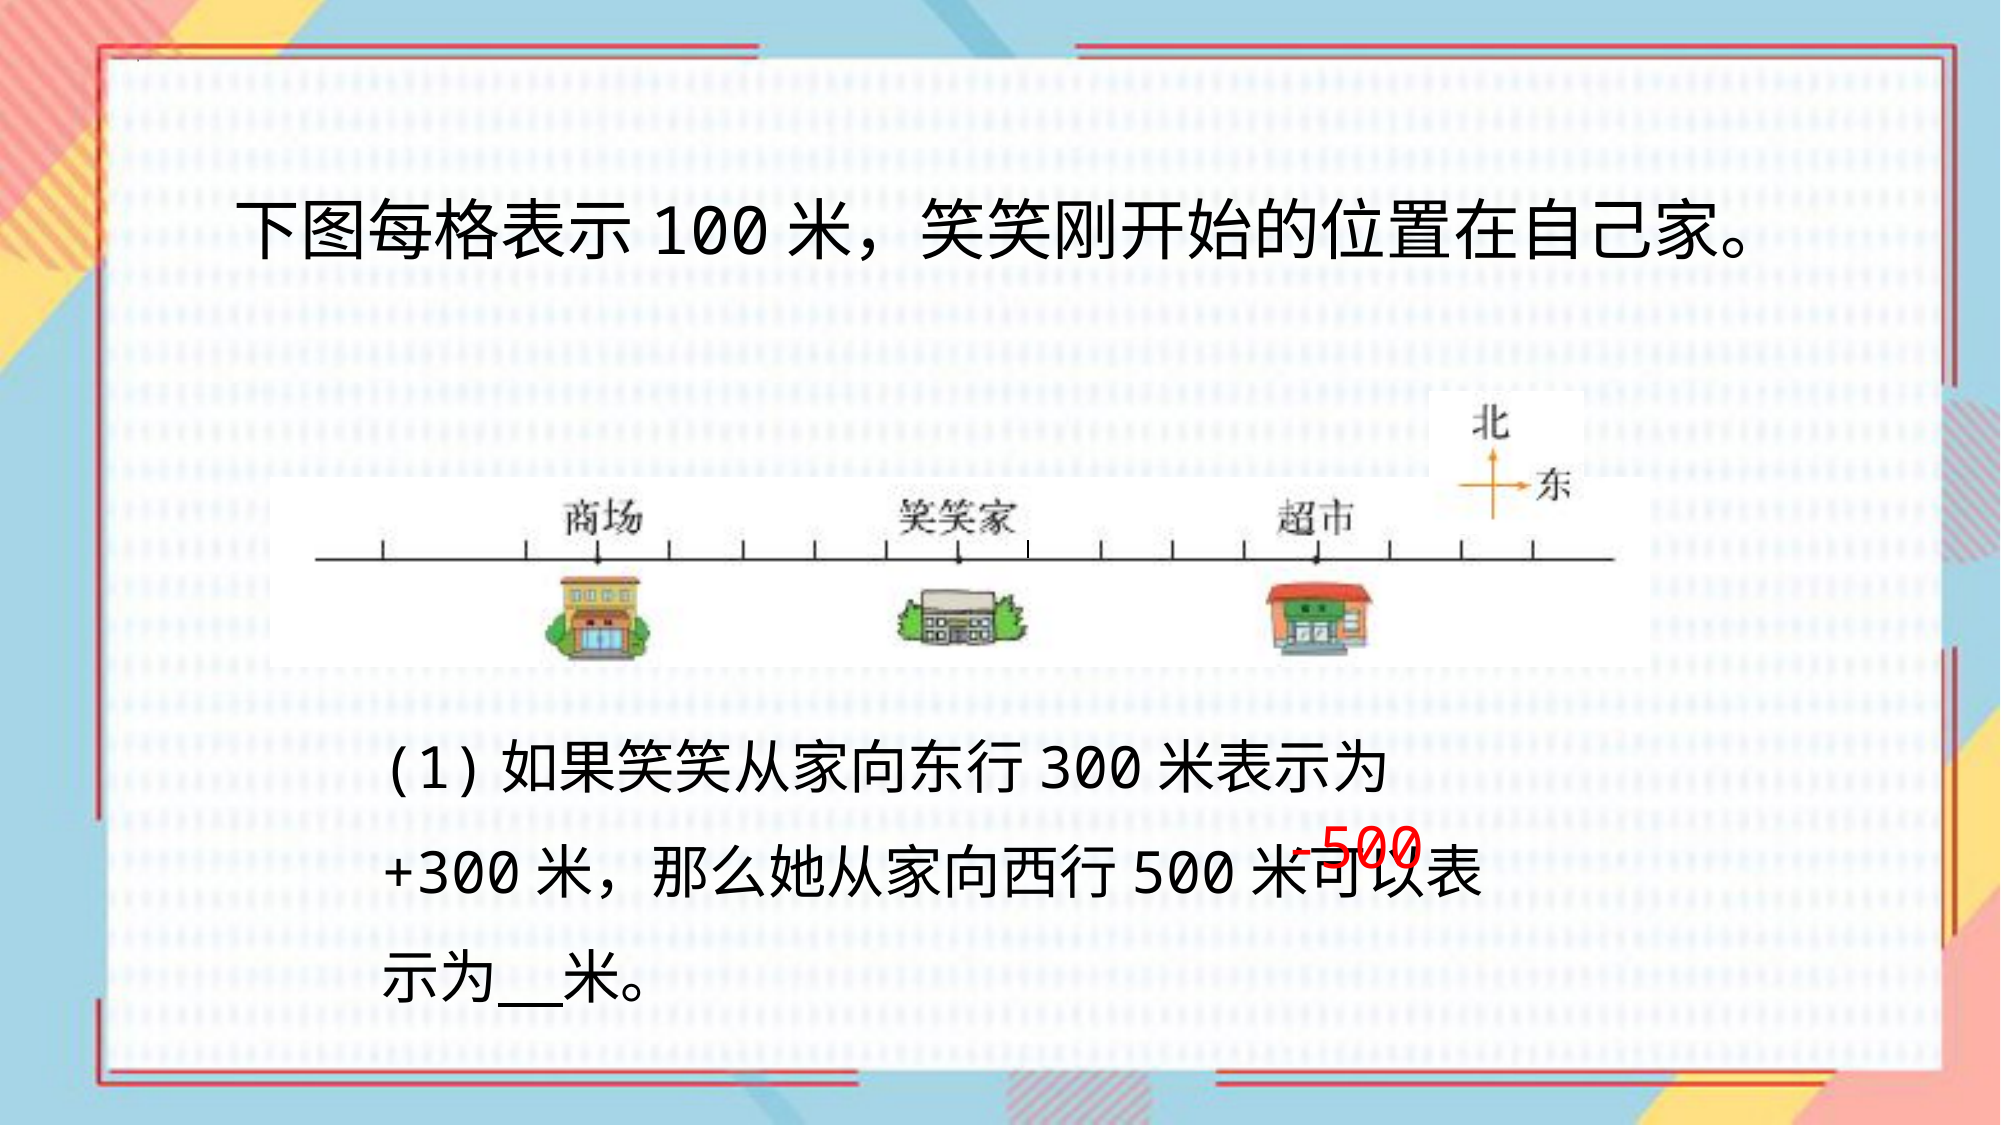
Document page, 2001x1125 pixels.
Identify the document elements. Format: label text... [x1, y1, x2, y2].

picture [0, 0, 2001, 1125]
text_box -500 [1270, 802, 1507, 888]
text_box (1)如果笑笑从家向东行300米表示为+300米，那么她从家向西行500米可以表示为 米。 [366, 688, 1536, 1018]
text_box 下图每格表示100米，笑笑刚开始的位置在自己家。 [218, 100, 1849, 276]
